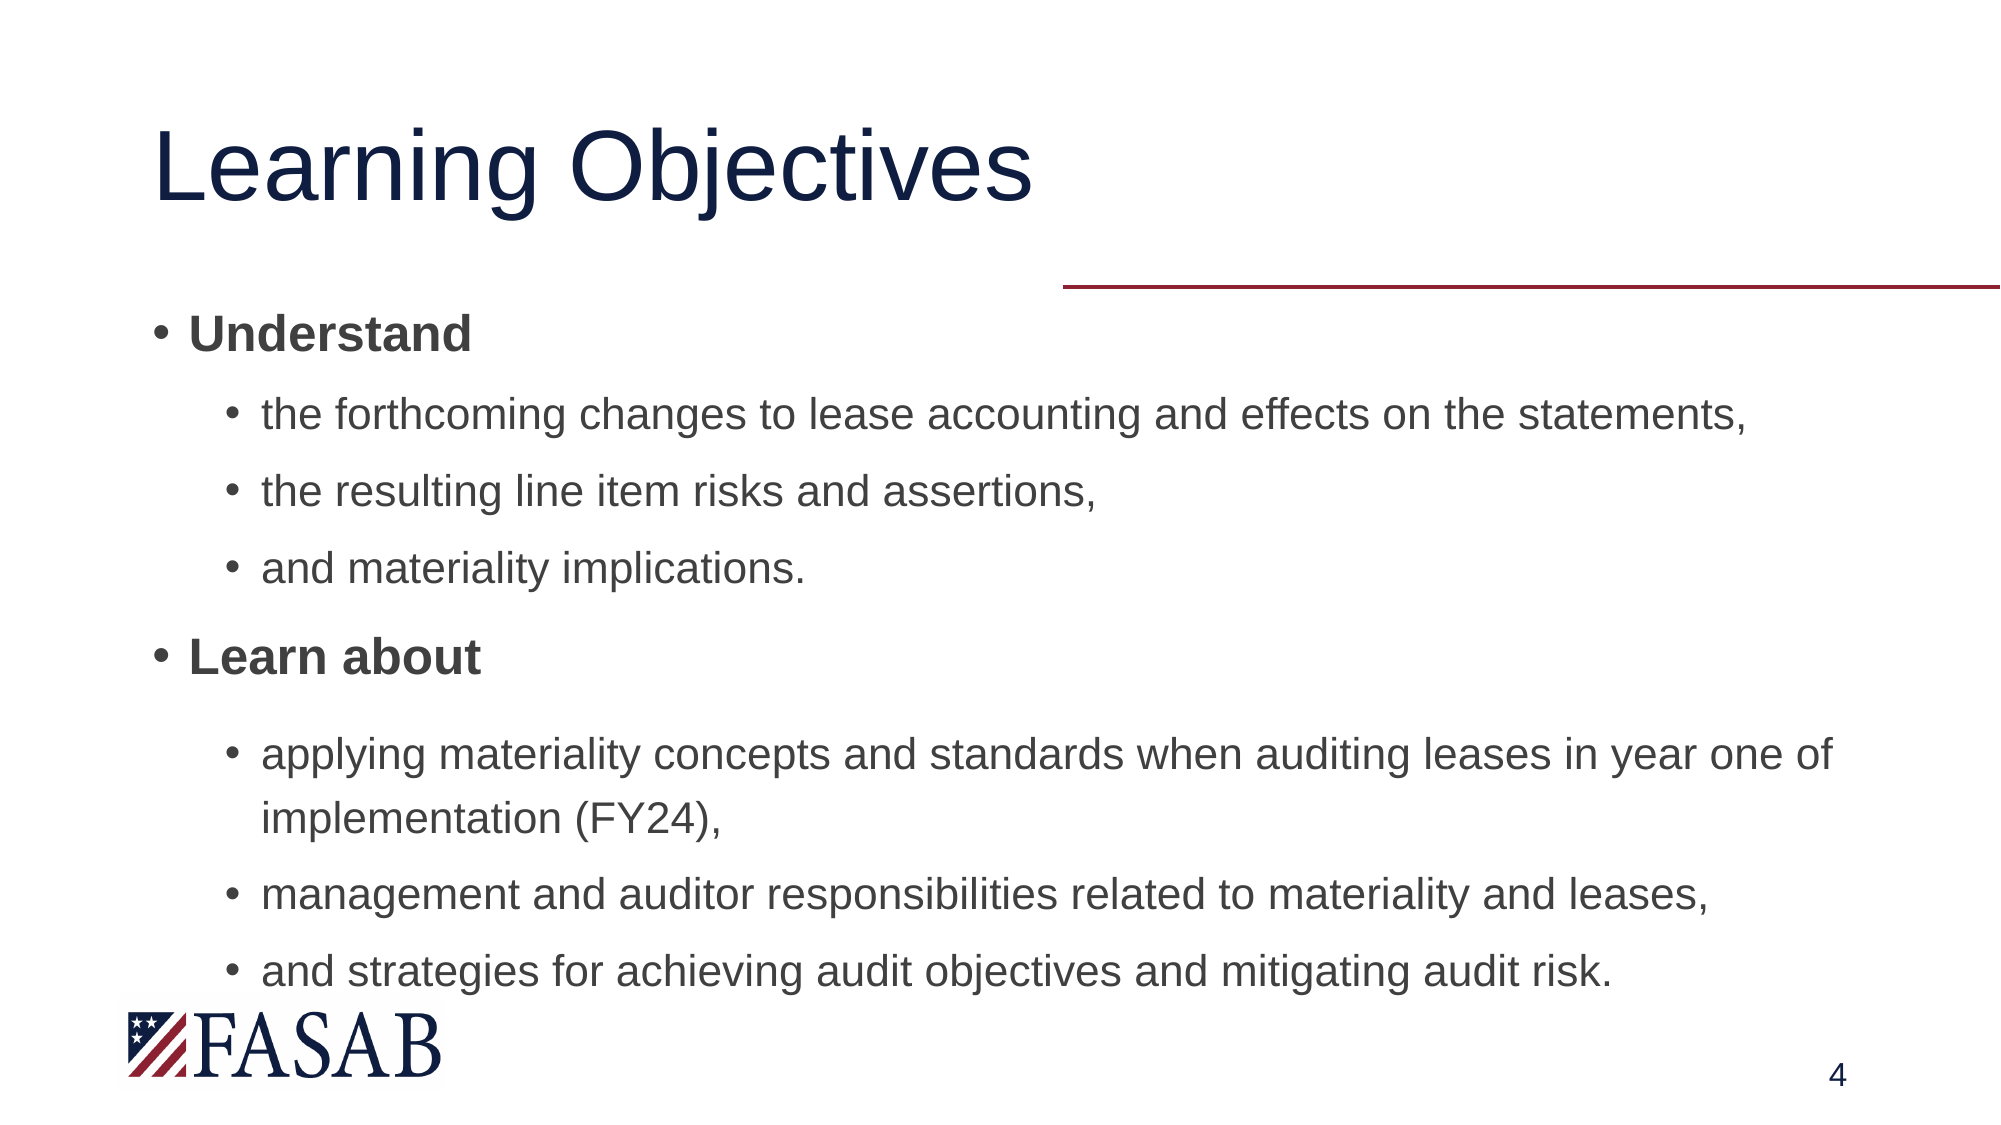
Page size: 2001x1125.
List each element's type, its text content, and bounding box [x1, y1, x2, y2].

title Learning Objectives [137, 59, 1863, 278]
slide_number 4 [1412, 1042, 1863, 1103]
list Understand the forthcoming changes to lease accounting and effects on the statements, the resulting line item risks and assertions, and materiality implications. Learn about applying materiality concepts and standards when auditing leases in year one of implementation (FY24), management and auditor responsibilities related to materiality and leases, and strategies for achieving audit objectives and mitigating audit risk. [137, 299, 1863, 1014]
